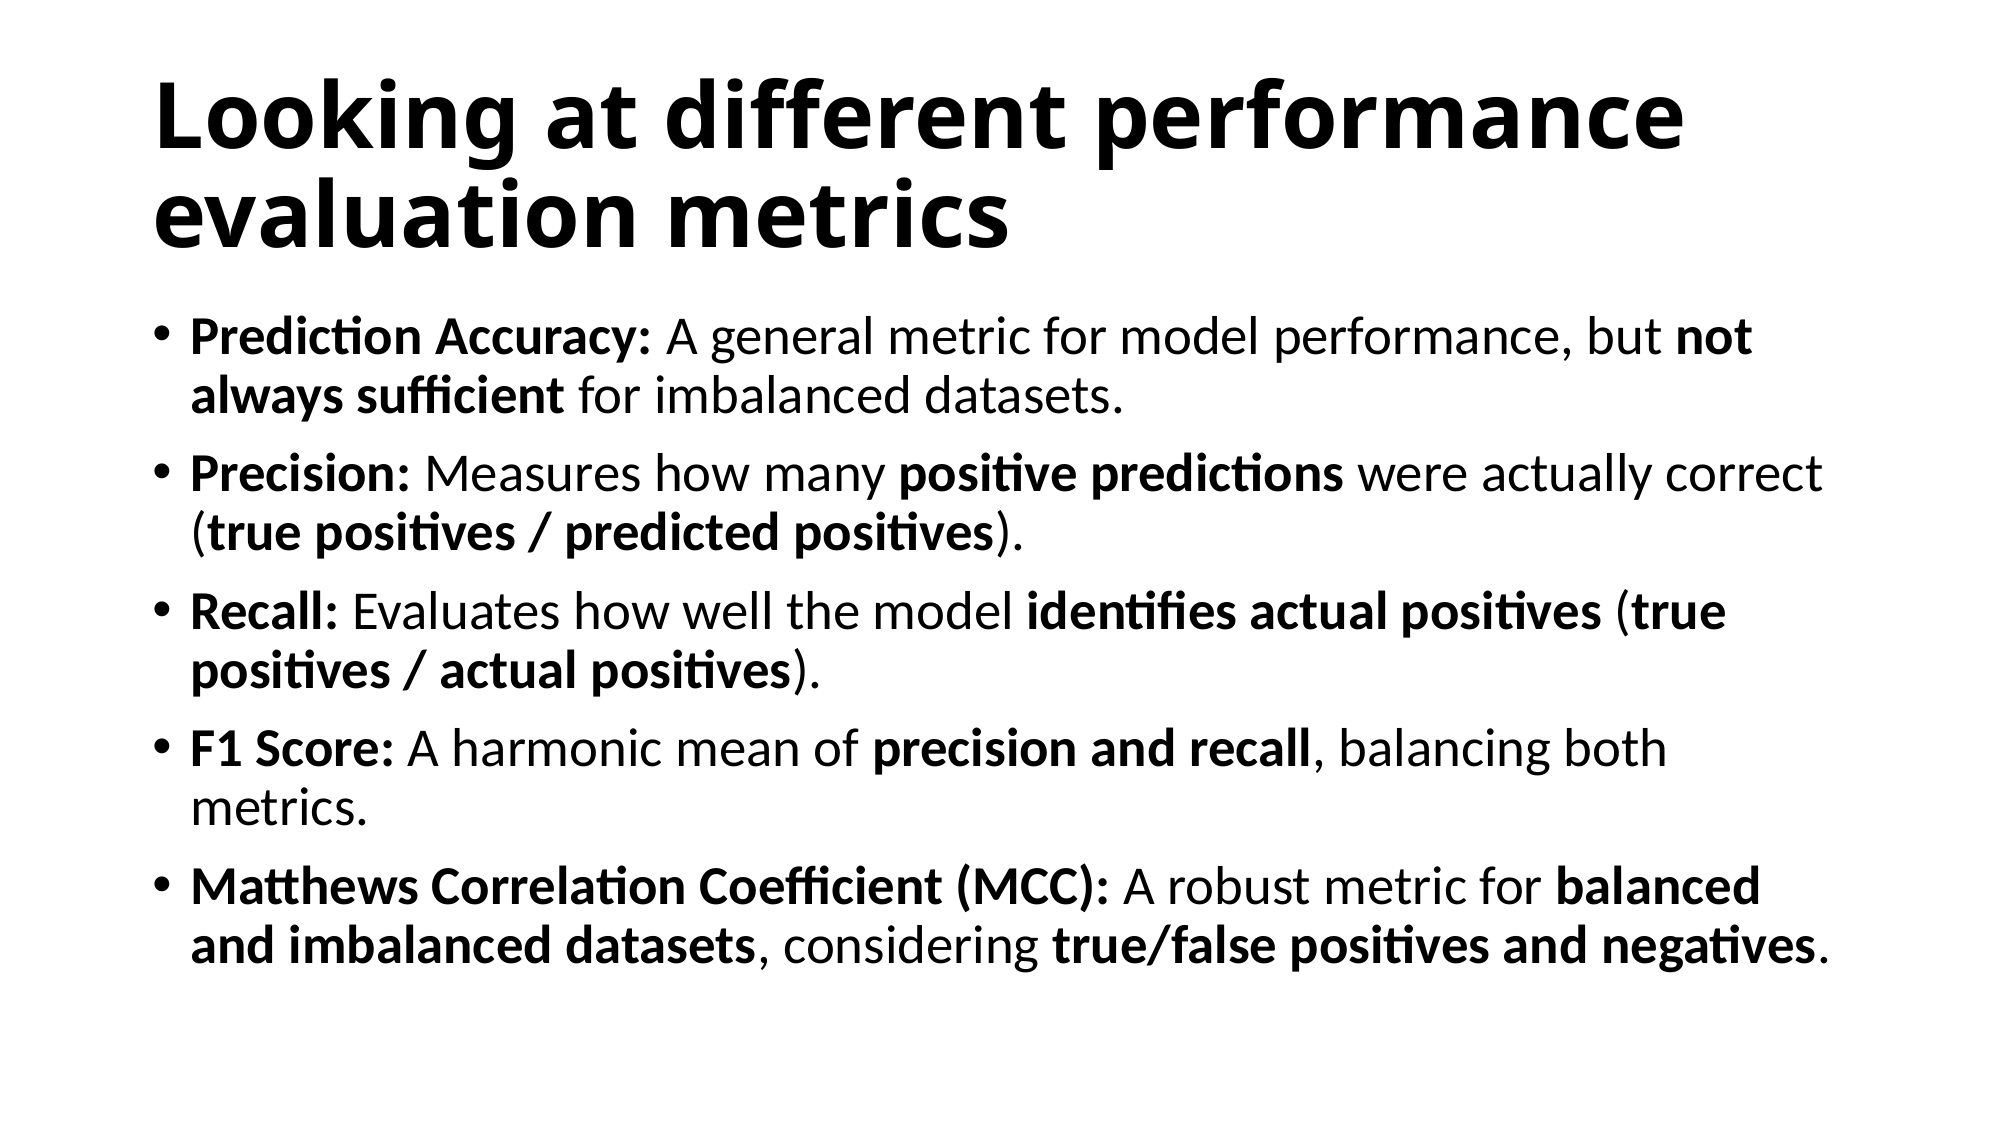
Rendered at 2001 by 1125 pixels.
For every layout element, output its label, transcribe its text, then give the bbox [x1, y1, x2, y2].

title Looking at different performance evaluation metrics [137, 59, 1863, 278]
list Prediction Accuracy: A general metric for model performance, but not always sufficient for imbalanced datasets. Precision: Measures how many positive predictions were actually correct (true positives / predicted positives). Recall: Evaluates how well the model identifies actual positives (true positives / actual positives). F1 Score: A harmonic mean of precision and recall, balancing both metrics. Matthews Correlation Coefficient (MCC): A robust metric for balanced and imbalanced datasets, considering true/false positives and negatives. [137, 299, 1863, 1014]
